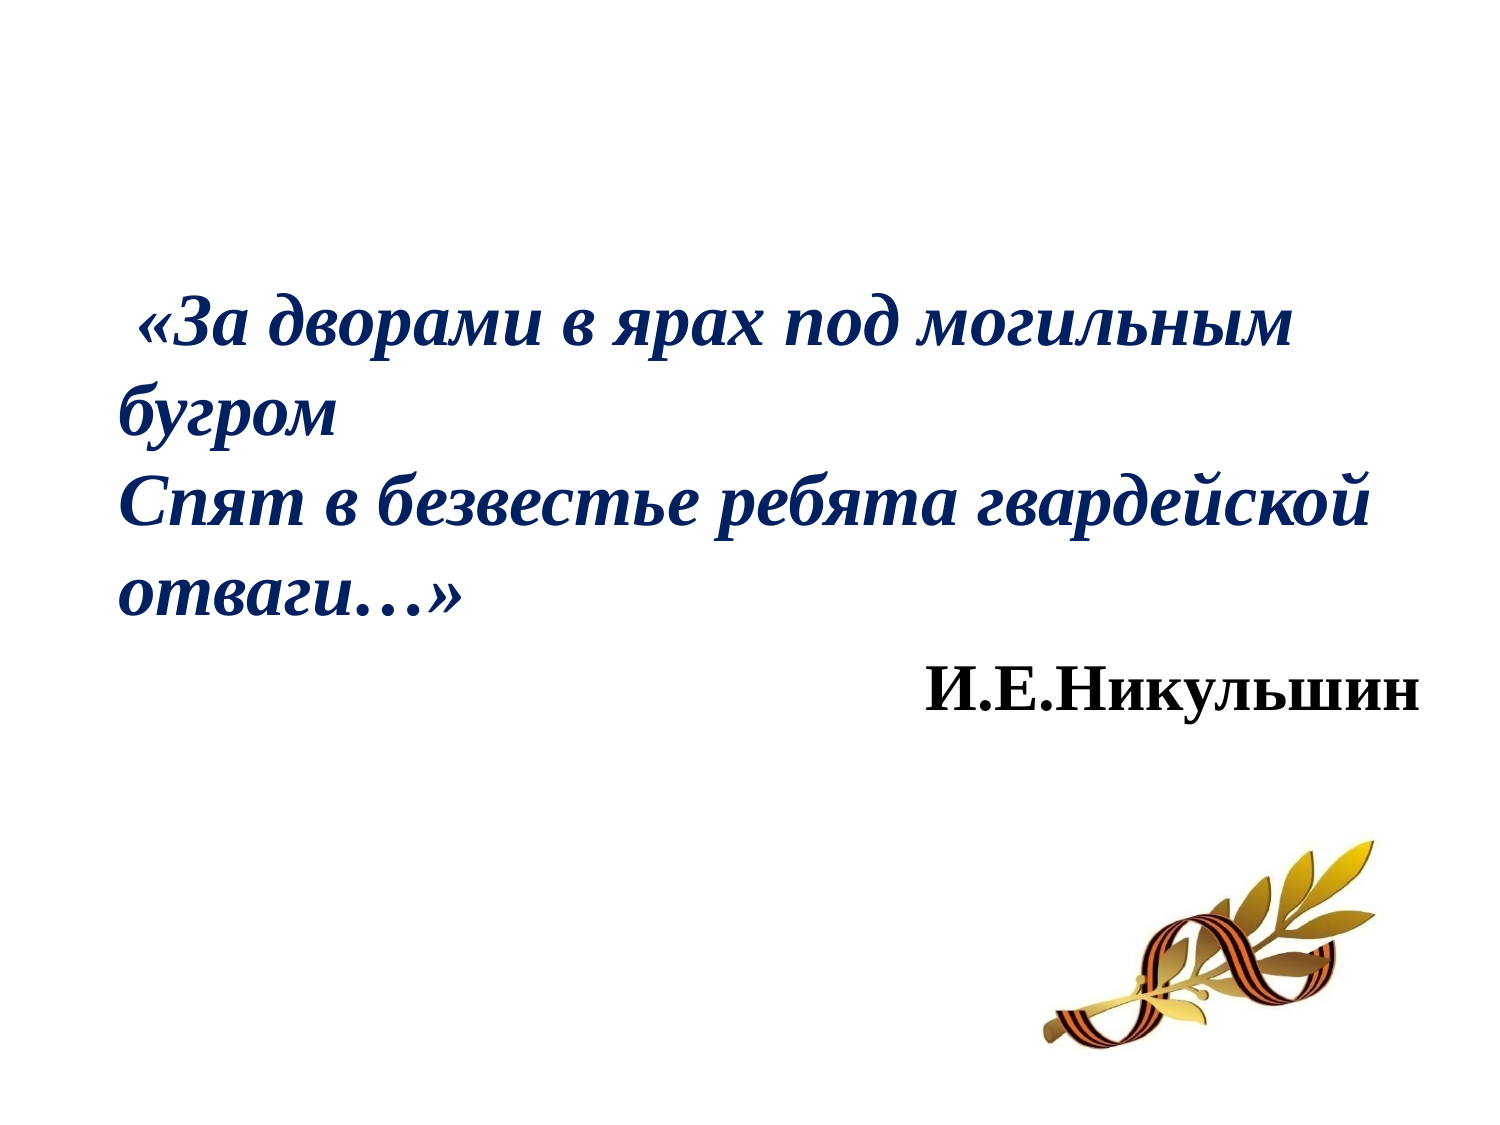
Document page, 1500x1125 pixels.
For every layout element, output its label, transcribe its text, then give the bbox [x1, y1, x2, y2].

list «За дворами в ярах под могильным бугром Спят в безвестье ребята гвардейской отваги…» И.Е.Никульшин [46, 262, 1454, 1005]
picture [972, 808, 1465, 1086]
